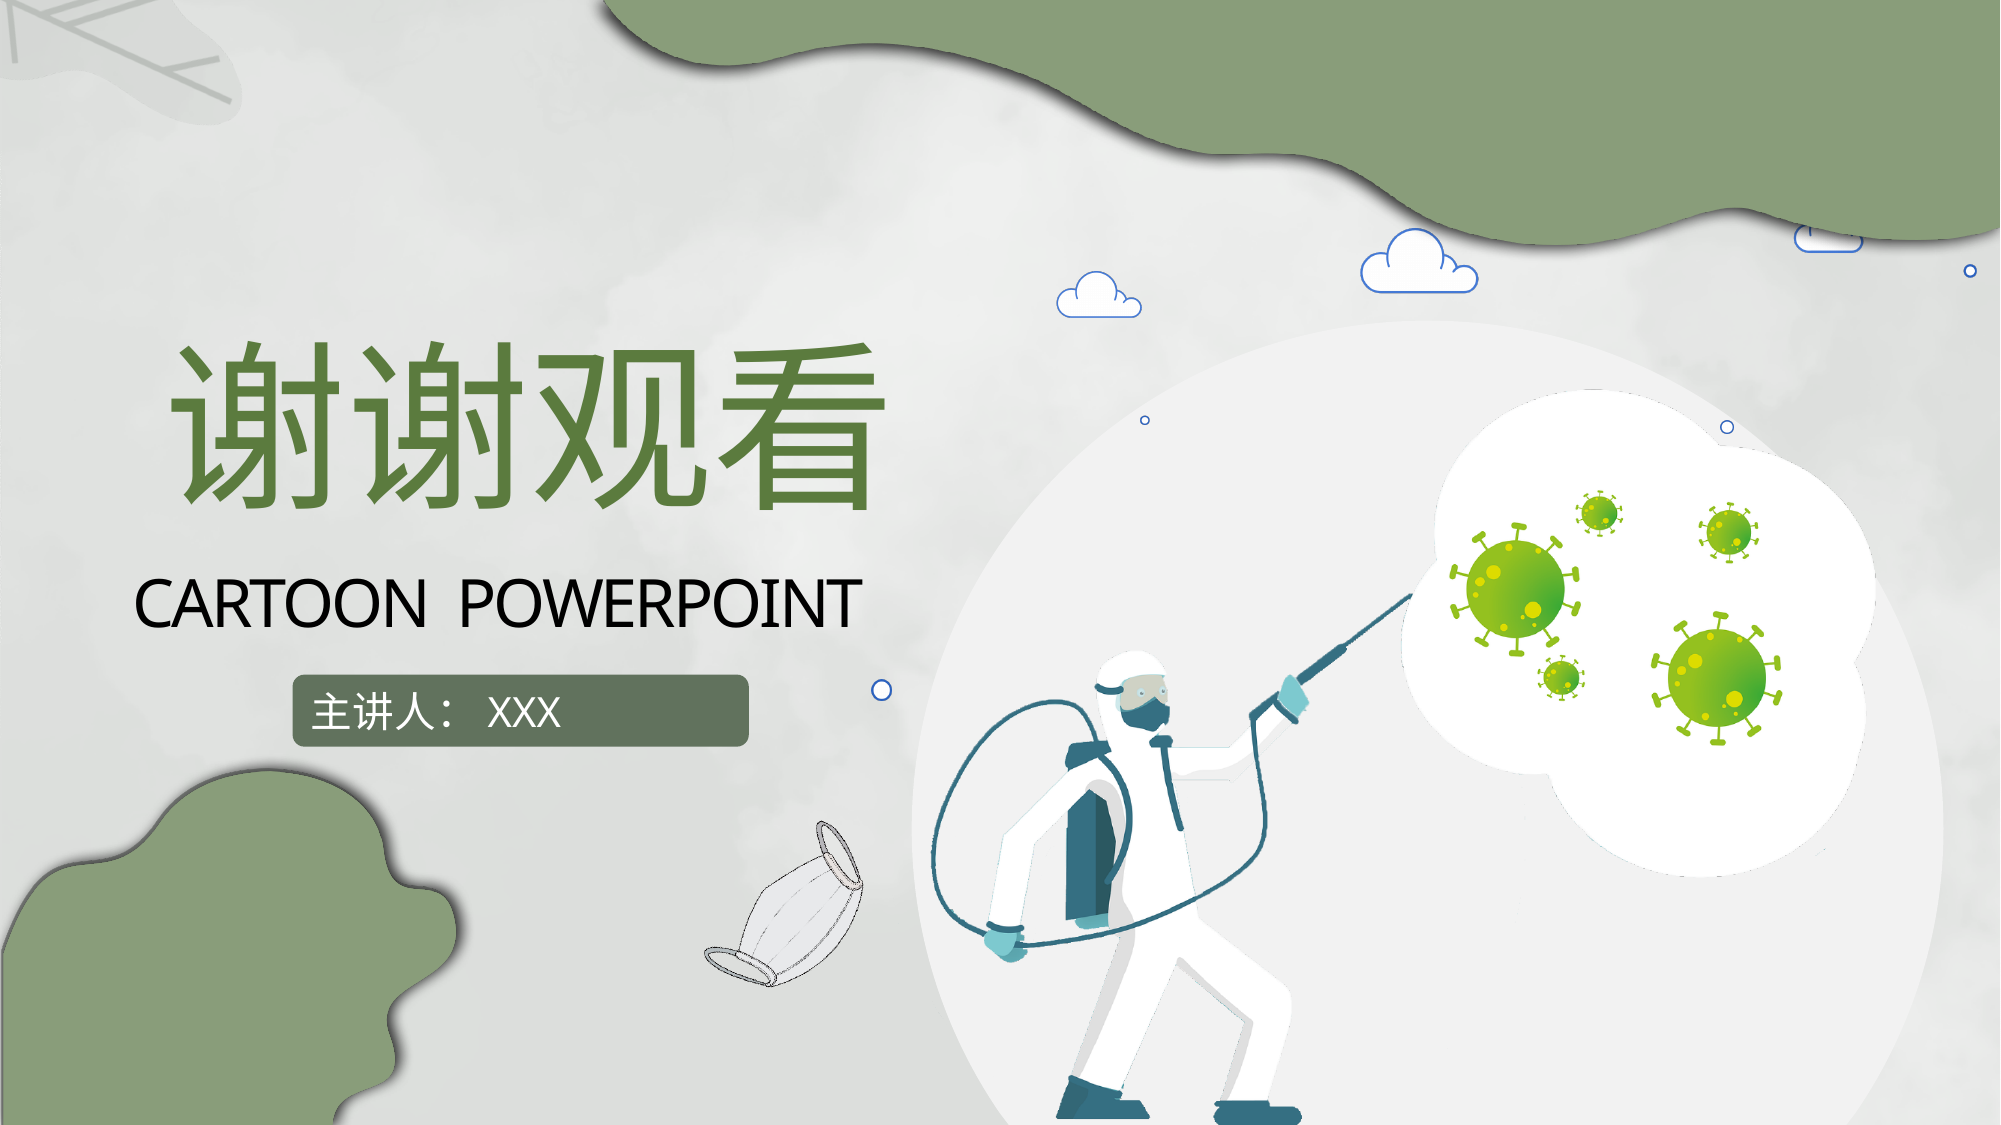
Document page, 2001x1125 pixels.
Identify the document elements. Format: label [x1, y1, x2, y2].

text_box [871, 245, 1977, 701]
picture [0, 0, 2001, 1125]
